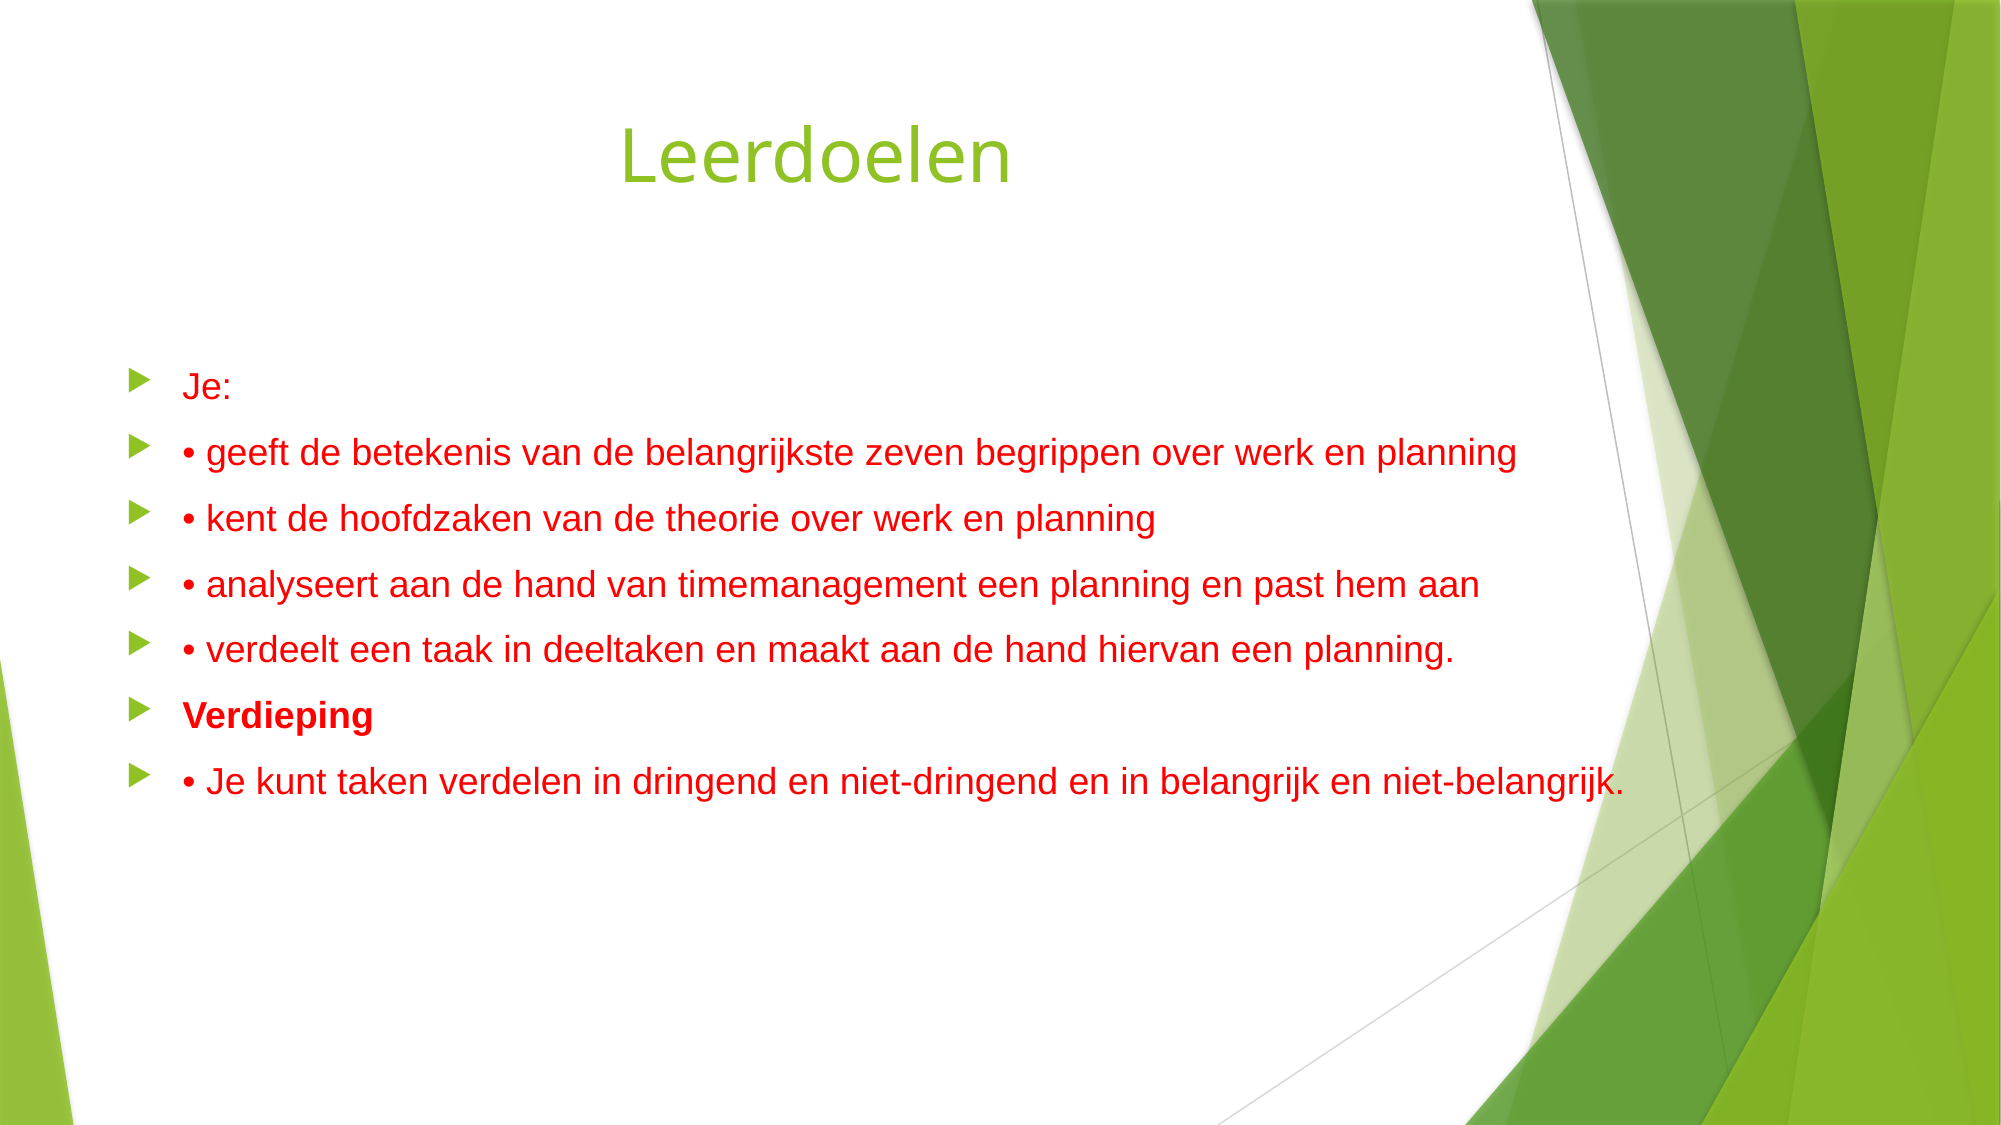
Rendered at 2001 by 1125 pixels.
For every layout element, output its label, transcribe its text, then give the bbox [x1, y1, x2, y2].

list Je: • geeft de betekenis van de belangrijkste zeven begrippen over werk en planning • kent de hoofdzaken van de theorie over werk en planning • analyseert aan de hand van timemanagement een planning en past hem aan • verdeelt een taak in deeltaken en maakt aan de hand hiervan een planning. Verdieping • Je kunt taken verdelen in dringend en niet-dringend en in belangrijk en niet-belangrijk. [111, 354, 1749, 992]
title Leerdoelen [111, 99, 1522, 317]
